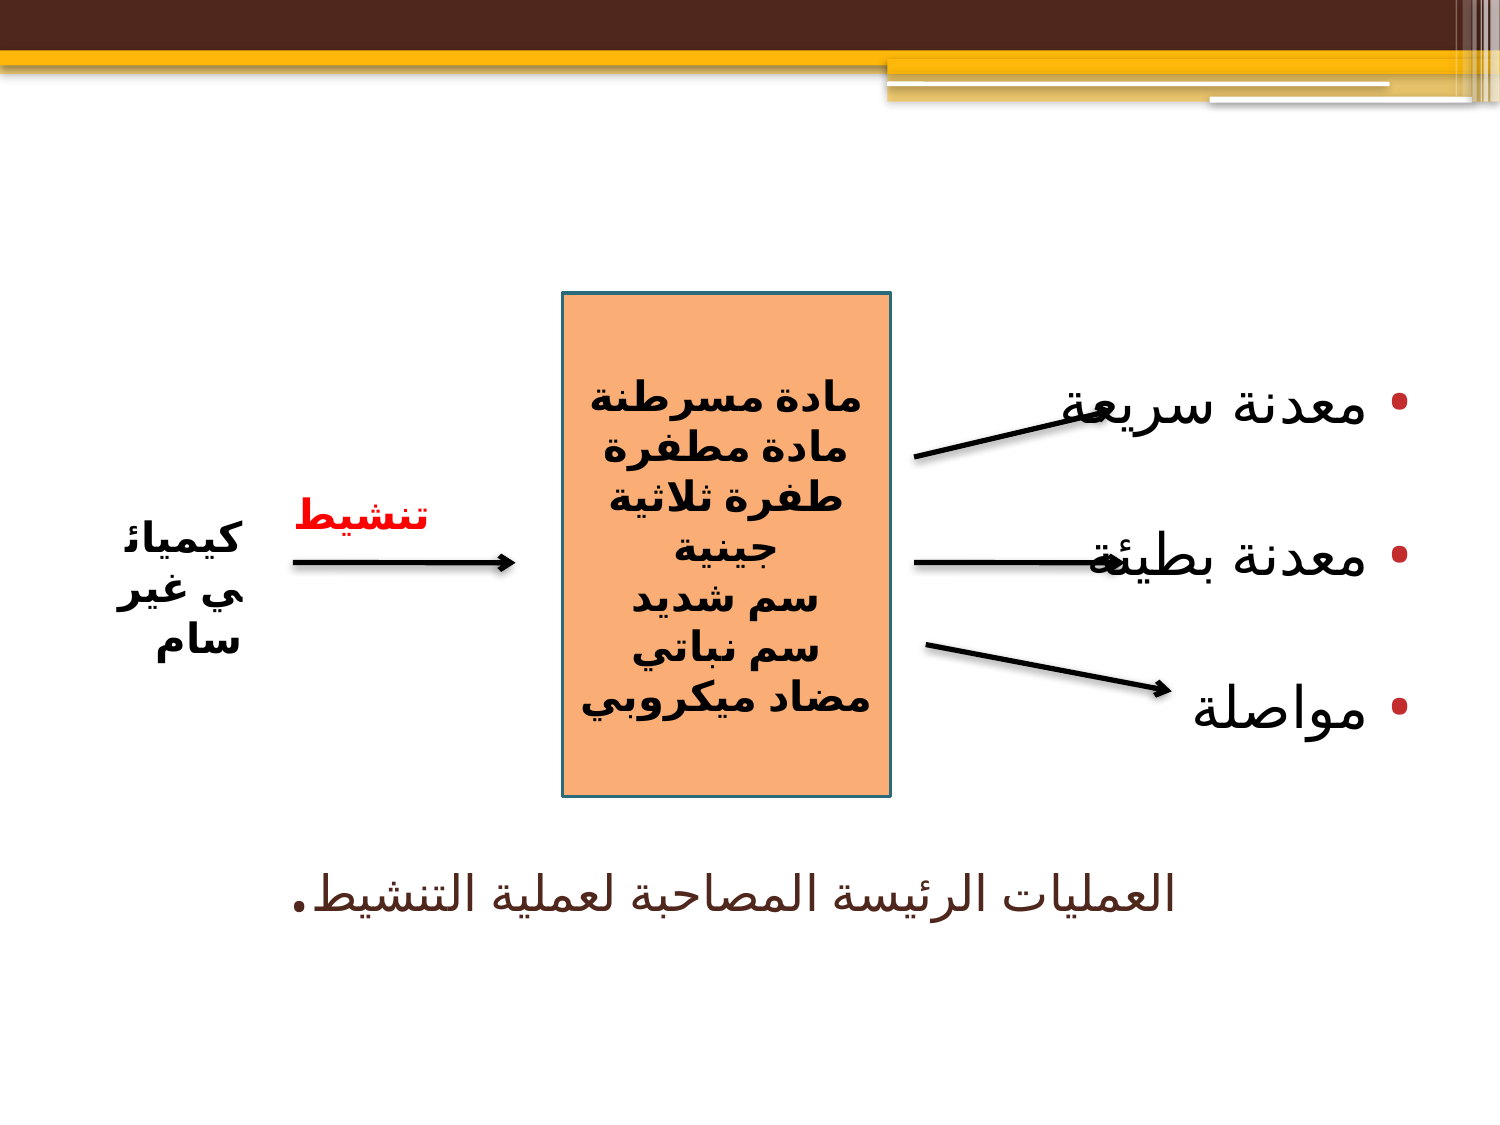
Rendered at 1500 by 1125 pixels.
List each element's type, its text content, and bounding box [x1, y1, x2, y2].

text_box كيميائي غير سام [82, 503, 258, 669]
text_box مادة مسرطنة مادة مطفرة طفرة ثلاثية جينية سم شديد سم نباتي مضاد ميكروبي [561, 291, 892, 798]
text_box تنشيط [257, 480, 446, 546]
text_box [913, 409, 1114, 458]
list معدنة سريعة معدنة بطيئة مواصلة [93, 128, 1444, 844]
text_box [925, 644, 1173, 692]
title العمليات الرئيسة المصاحبة لعملية التنشيط. [58, 820, 1409, 937]
